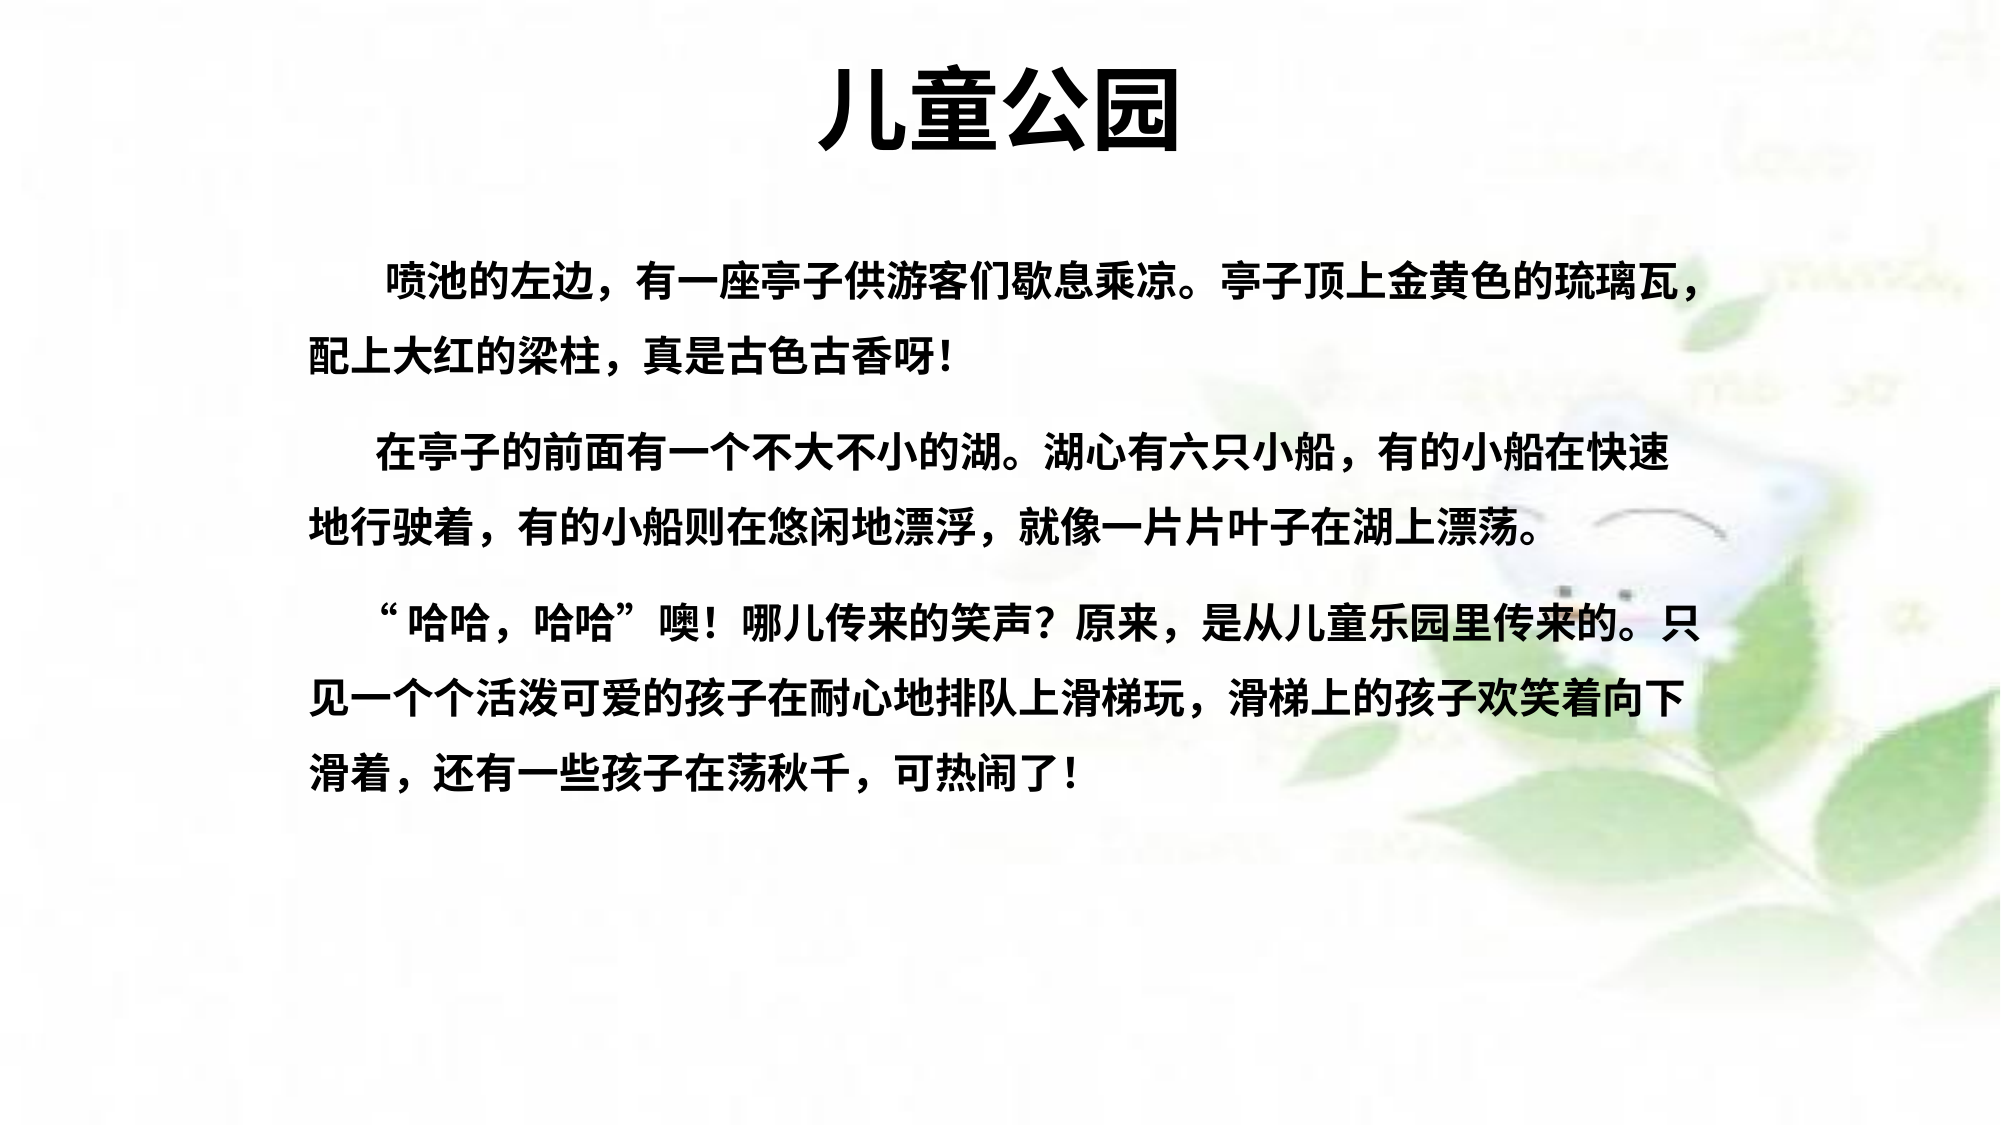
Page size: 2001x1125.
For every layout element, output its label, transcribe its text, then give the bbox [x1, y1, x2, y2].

list 喷池的左边，有一座亭子供游客们歇息乘凉。亭子顶上金黄色的琉璃瓦，配上大红的梁柱，真是古色古香呀！ 在亭子的前面有一个不大不小的湖。湖心有六只小船，有的小船在快速地行驶着，有的小船则在悠闲地漂浮，就像一片片叶子在湖上漂荡。 “哈哈，哈哈”噢！哪儿传来的笑声？原来，是从儿童乐园里传来的。只见一个个活泼可爱的孩子在耐心地排队上滑梯玩，滑梯上的孩子欢笑着向下滑着，还有一些孩子在荡秋千，可热闹了！ [256, 222, 1725, 1125]
picture [0, 0, 2001, 1125]
title 儿童公园 [137, 59, 1863, 278]
